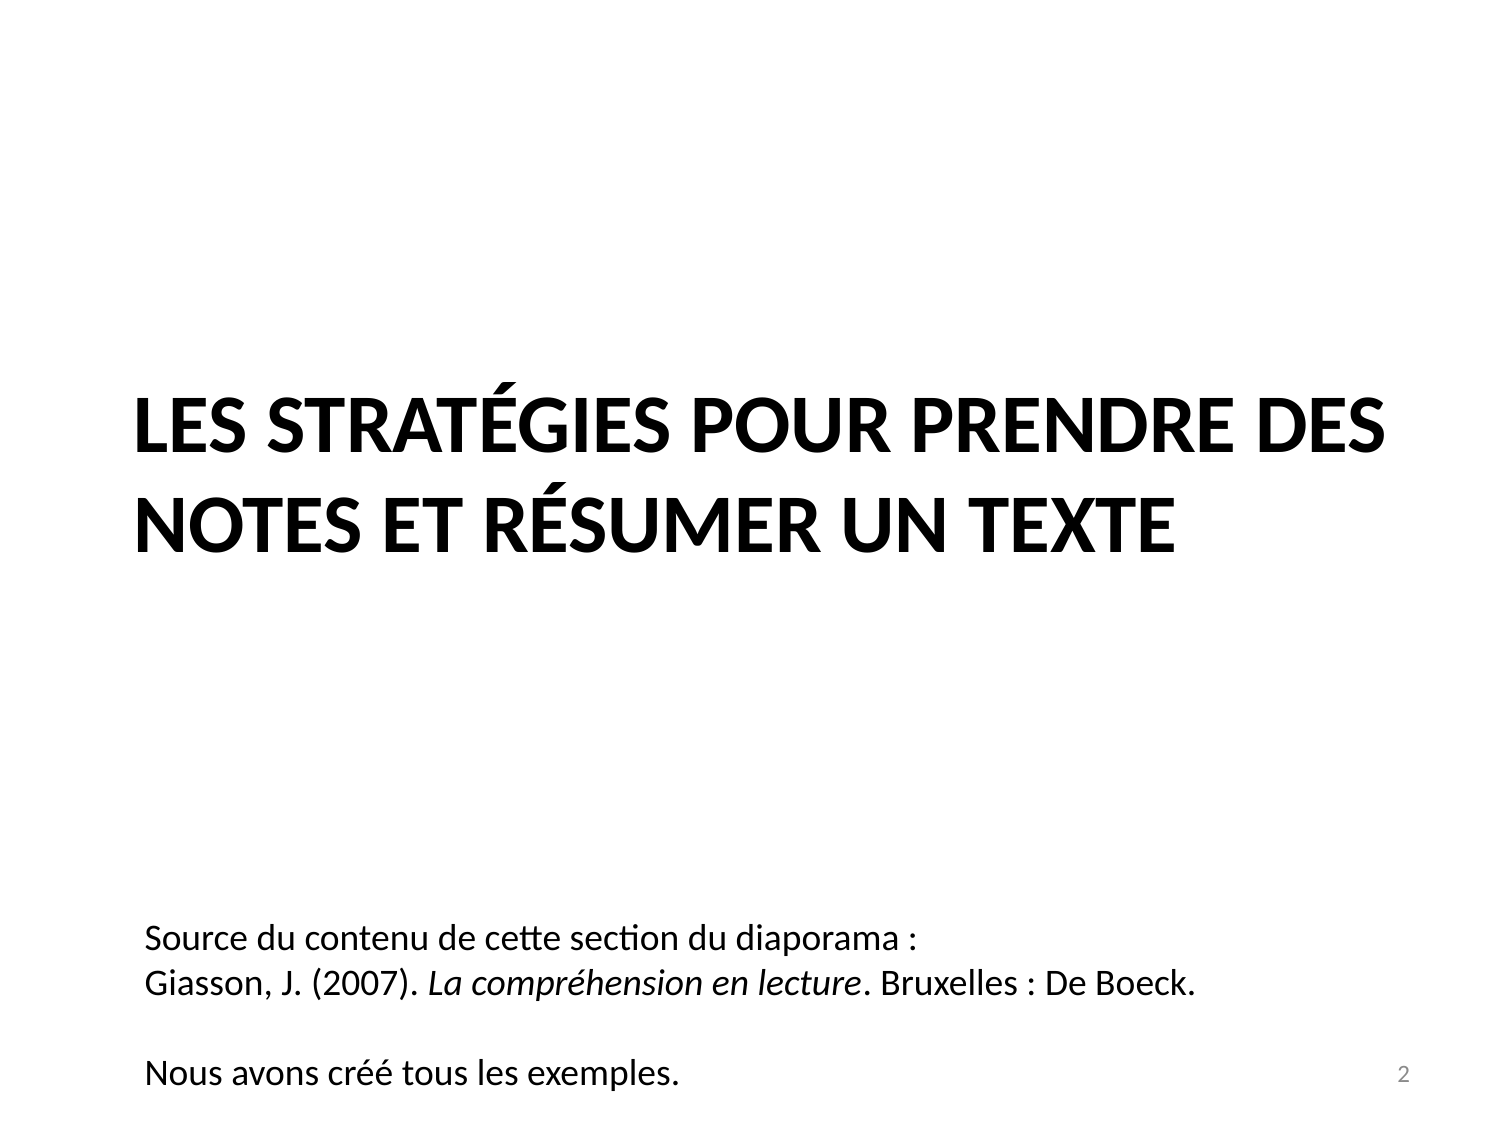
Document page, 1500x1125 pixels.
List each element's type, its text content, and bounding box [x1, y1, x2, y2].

text_box Source du contenu de cette section du diaporama : Giasson, J. (2007). La compréhension en lecture. Bruxelles : De Boeck. Nous avons créé tous les exemples. [129, 905, 1212, 1100]
title Les stratégies pour prendre des notes et résumer un texte [118, 361, 1447, 586]
slide_number 2 [1074, 1042, 1425, 1103]
